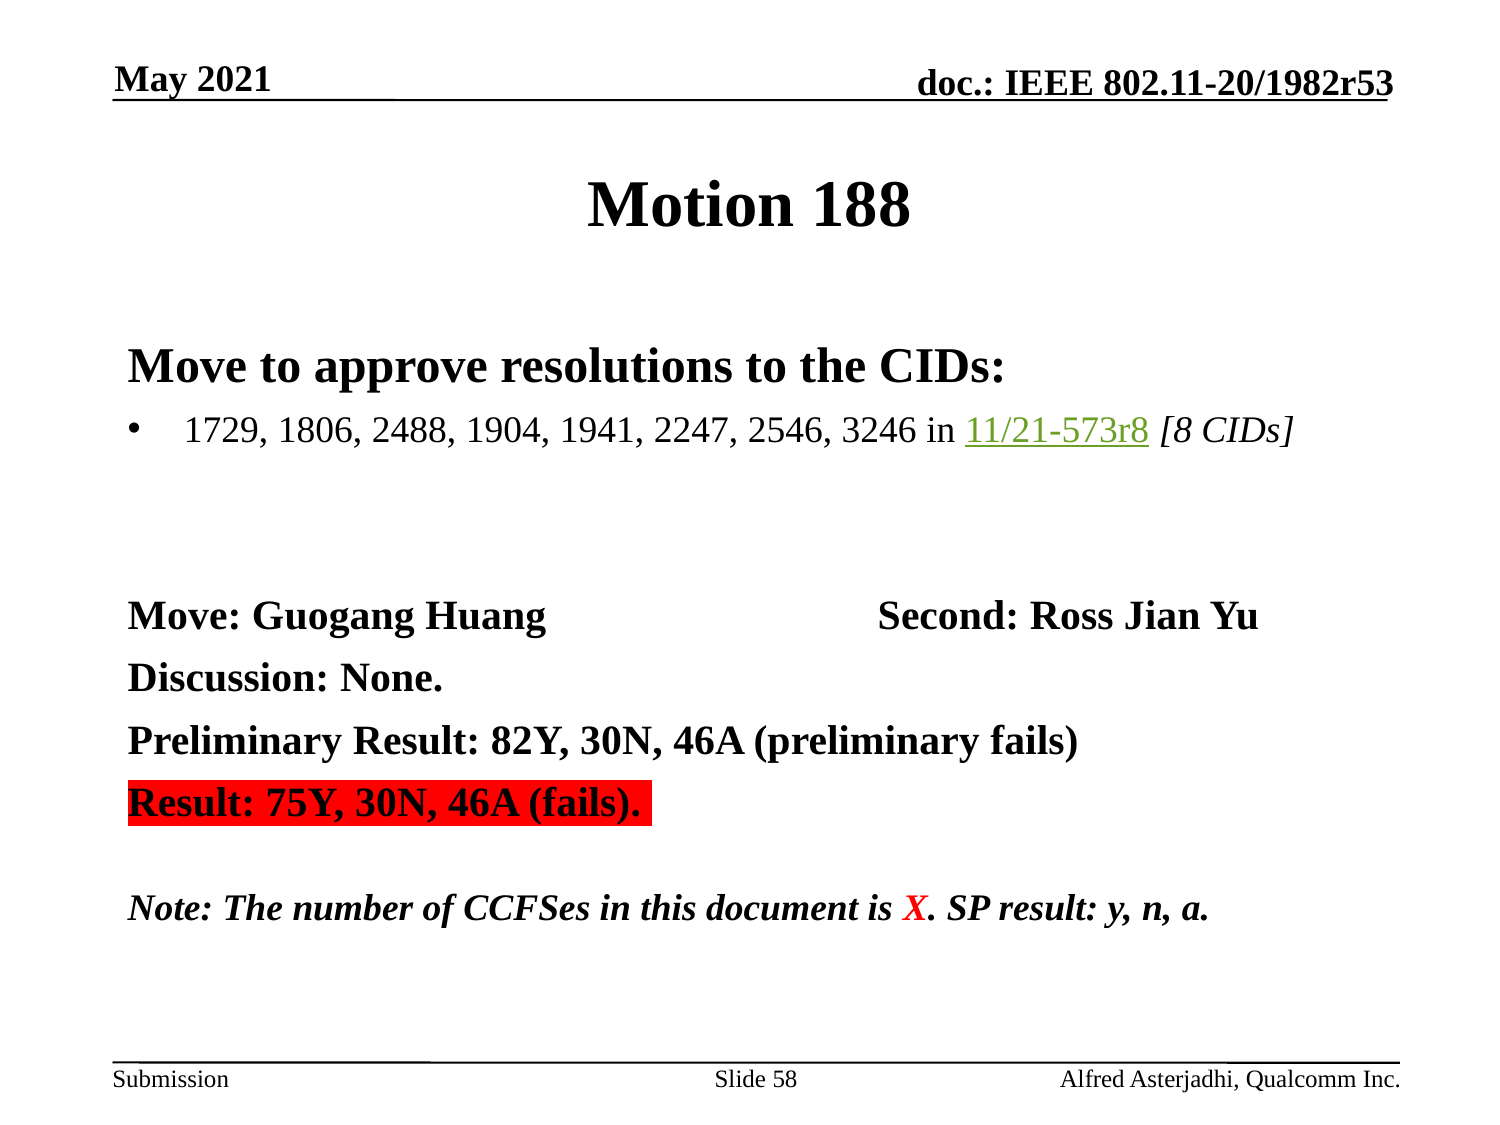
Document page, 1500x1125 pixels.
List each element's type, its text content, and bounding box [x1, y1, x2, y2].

footer Alfred Asterjadhi, Qualcomm Inc. [878, 1061, 1402, 1093]
title Motion 188 [112, 112, 1388, 288]
list Move to approve resolutions to the CIDs: 1729, 1806, 2488, 1904, 1941, 2247, 2546, 3246 in 11/21-573r8 [8 CIDs] Move: Guogang Huang Second: Ross Jian Yu Discussion: None. Preliminary Result: 82Y, 30N, 46A (preliminary fails) Result: 75Y, 30N, 46A (fails). Note: The number of CCFSes in this document is X. SP result: y, n, a. [112, 324, 1388, 1000]
slide_number Slide 58 [712, 1061, 800, 1123]
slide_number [114, 54, 423, 100]
